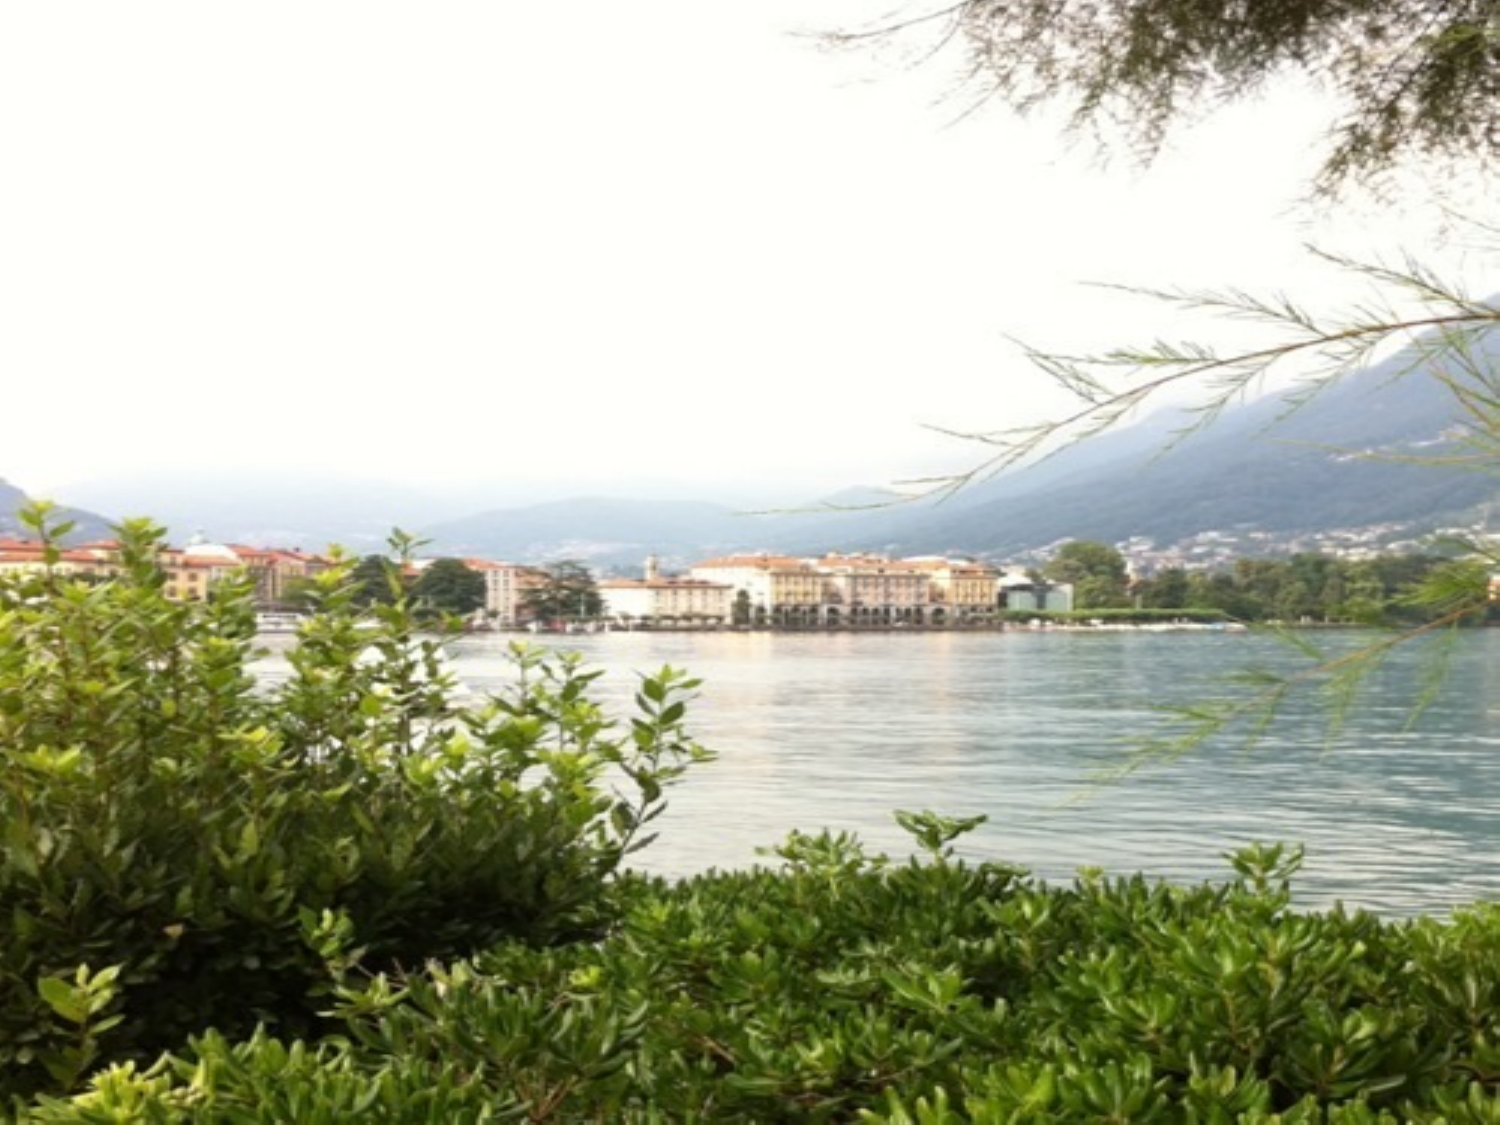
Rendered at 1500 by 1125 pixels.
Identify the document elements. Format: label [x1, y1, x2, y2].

list [0, 0, 1500, 1125]
